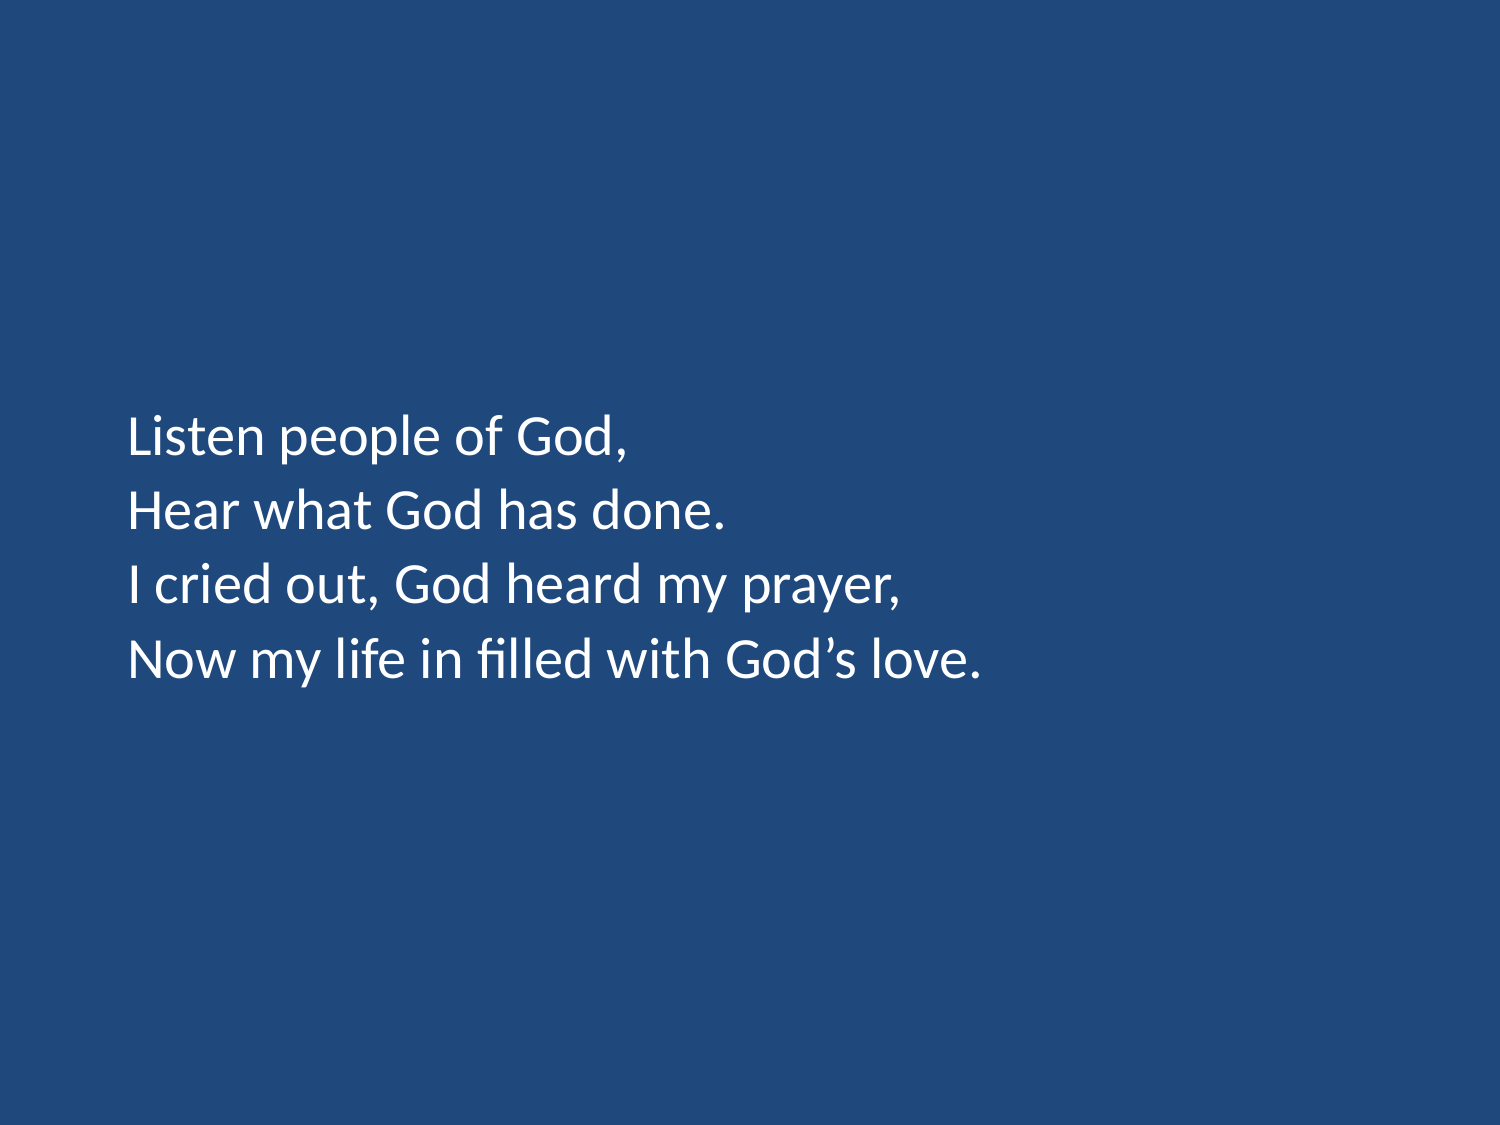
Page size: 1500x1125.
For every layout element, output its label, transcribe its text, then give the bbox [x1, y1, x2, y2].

list Listen people of God, Hear what God has done. I cried out, God heard my prayer, Now my life in filled with God’s love. [112, 397, 1462, 728]
